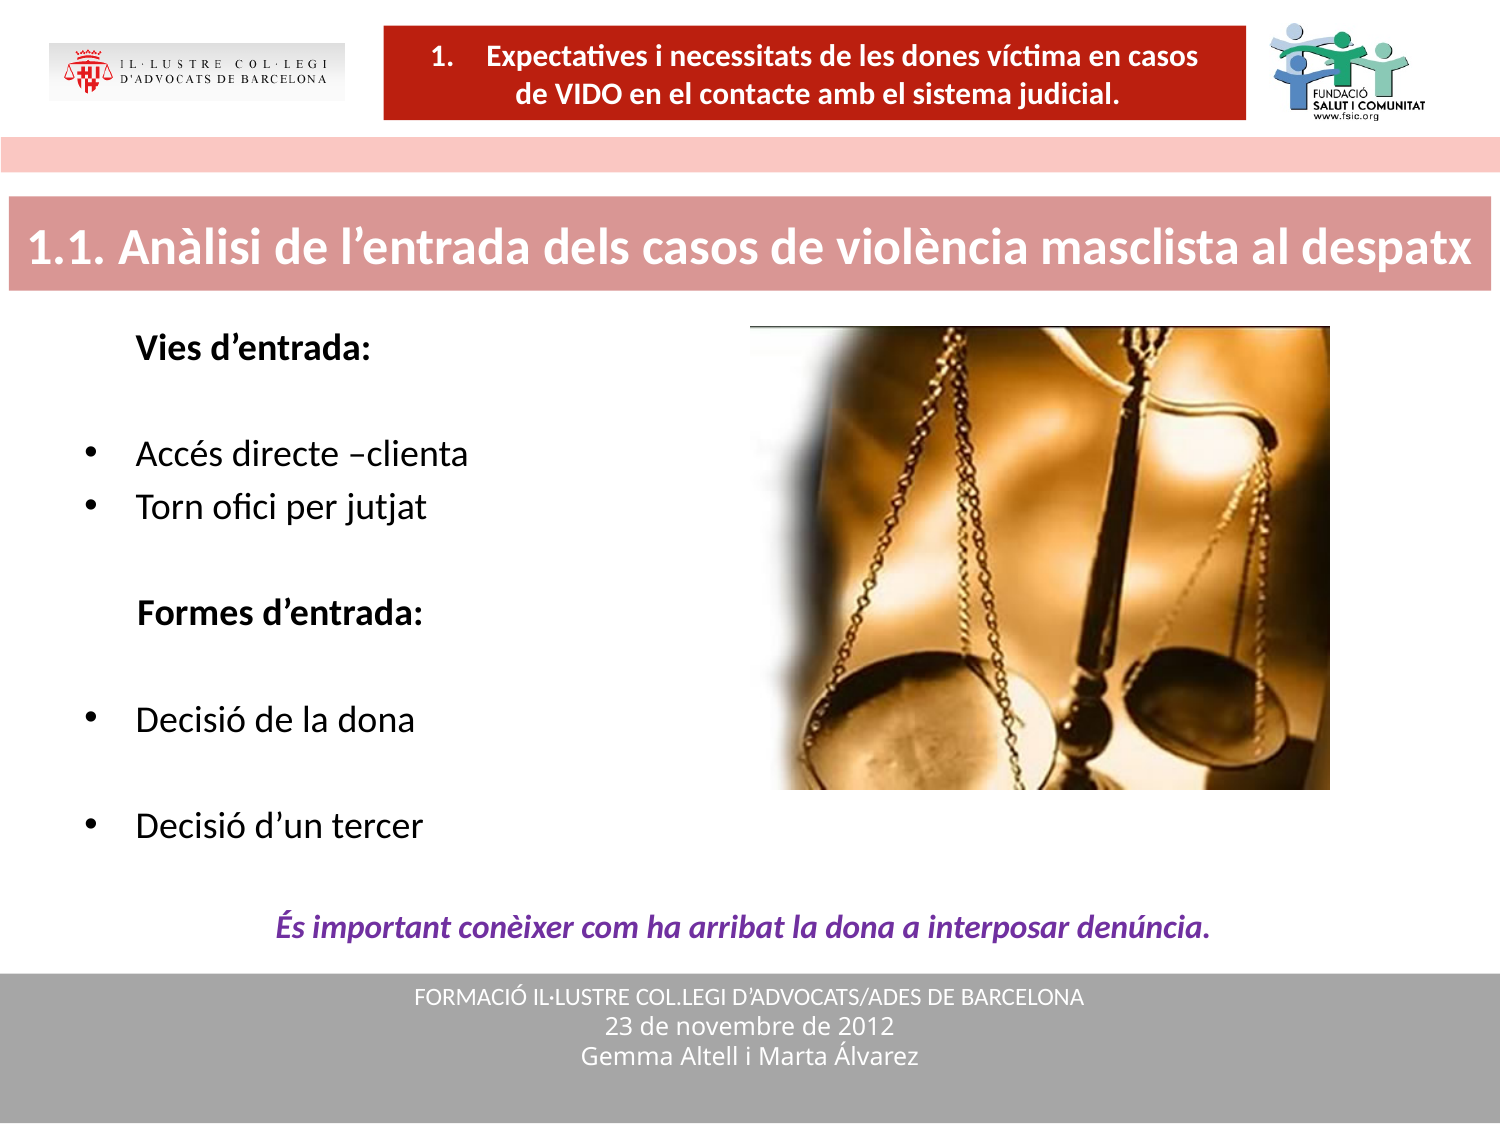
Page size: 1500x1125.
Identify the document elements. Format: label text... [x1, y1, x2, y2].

text_box [0, 137, 1500, 173]
title 1.1. Anàlisi de l’entrada dels casos de violència masclista al despatx [8, 196, 1492, 291]
list Vies d’entrada: Accés directe –clienta Torn ofici per jutjat Formes d’entrada: Decisió de la dona Decisió d’un tercer És important conèixer com ha arribat la dona a interposar denúncia. [69, 314, 1420, 965]
text_box FORMACIÓ IL·LUSTRE COL.LEGI D’ADVOCATS/ADES DE BARCELONA 23 de novembre de 2012 Gemma Altell i Marta Álvarez [0, 973, 1500, 1124]
picture [750, 326, 1330, 790]
text_box Expectatives i necessitats de les dones víctima en casos de VIDO en el contacte amb el sistema judicial. [383, 25, 1247, 121]
picture [48, 43, 346, 101]
picture [1269, 22, 1425, 121]
